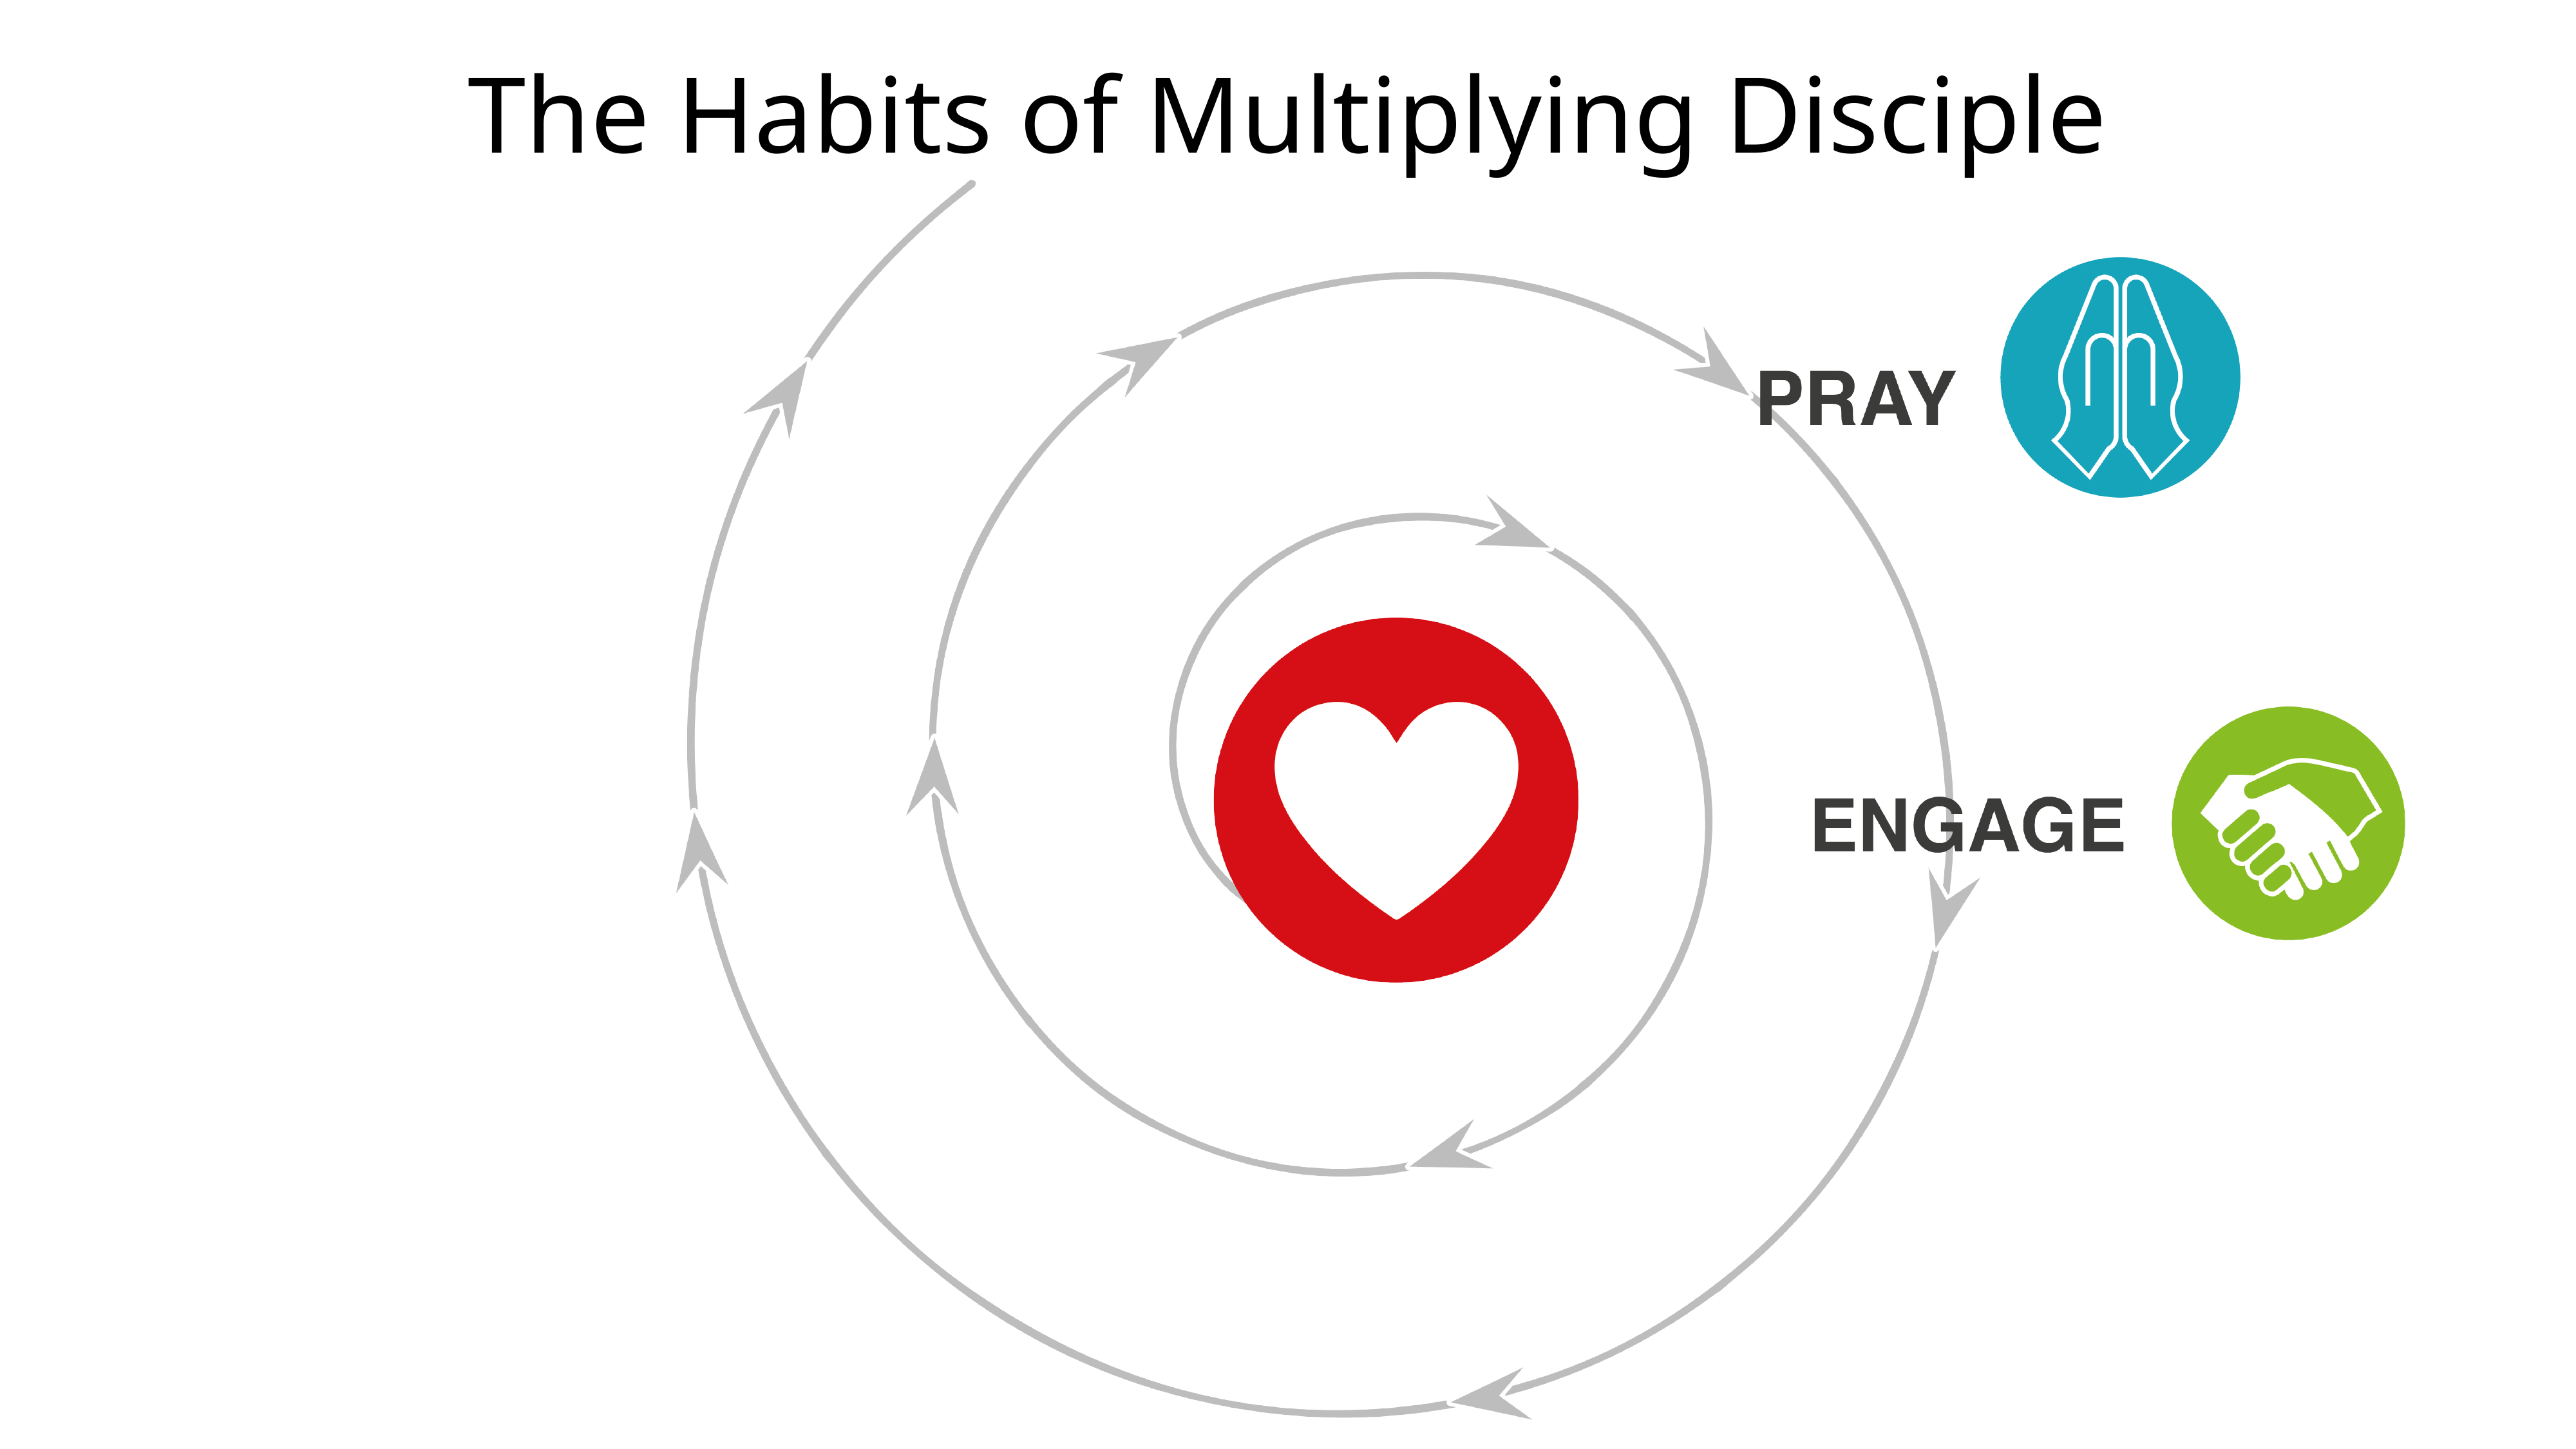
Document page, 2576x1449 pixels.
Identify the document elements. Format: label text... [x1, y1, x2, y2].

text_box The Habits of Multiplying Disciple [0, 43, 2576, 180]
picture [603, 75, 2542, 1449]
